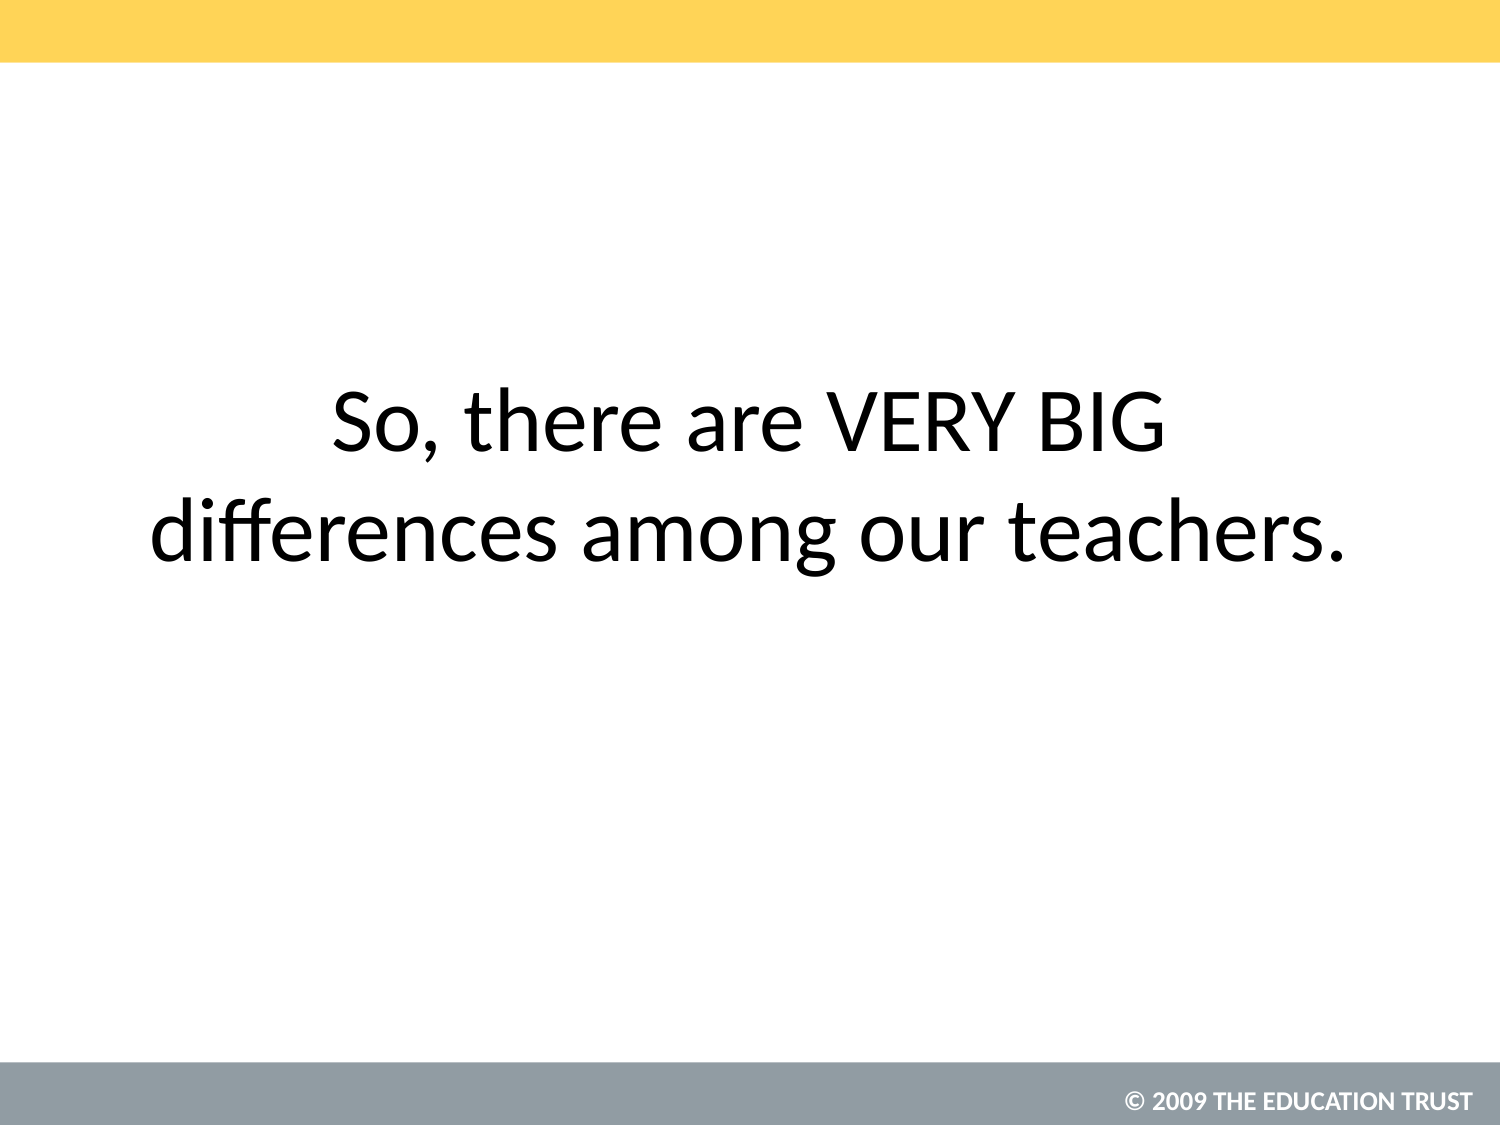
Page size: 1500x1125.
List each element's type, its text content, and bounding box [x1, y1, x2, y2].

title So, there are VERY BIG differences among our teachers. [112, 349, 1388, 591]
